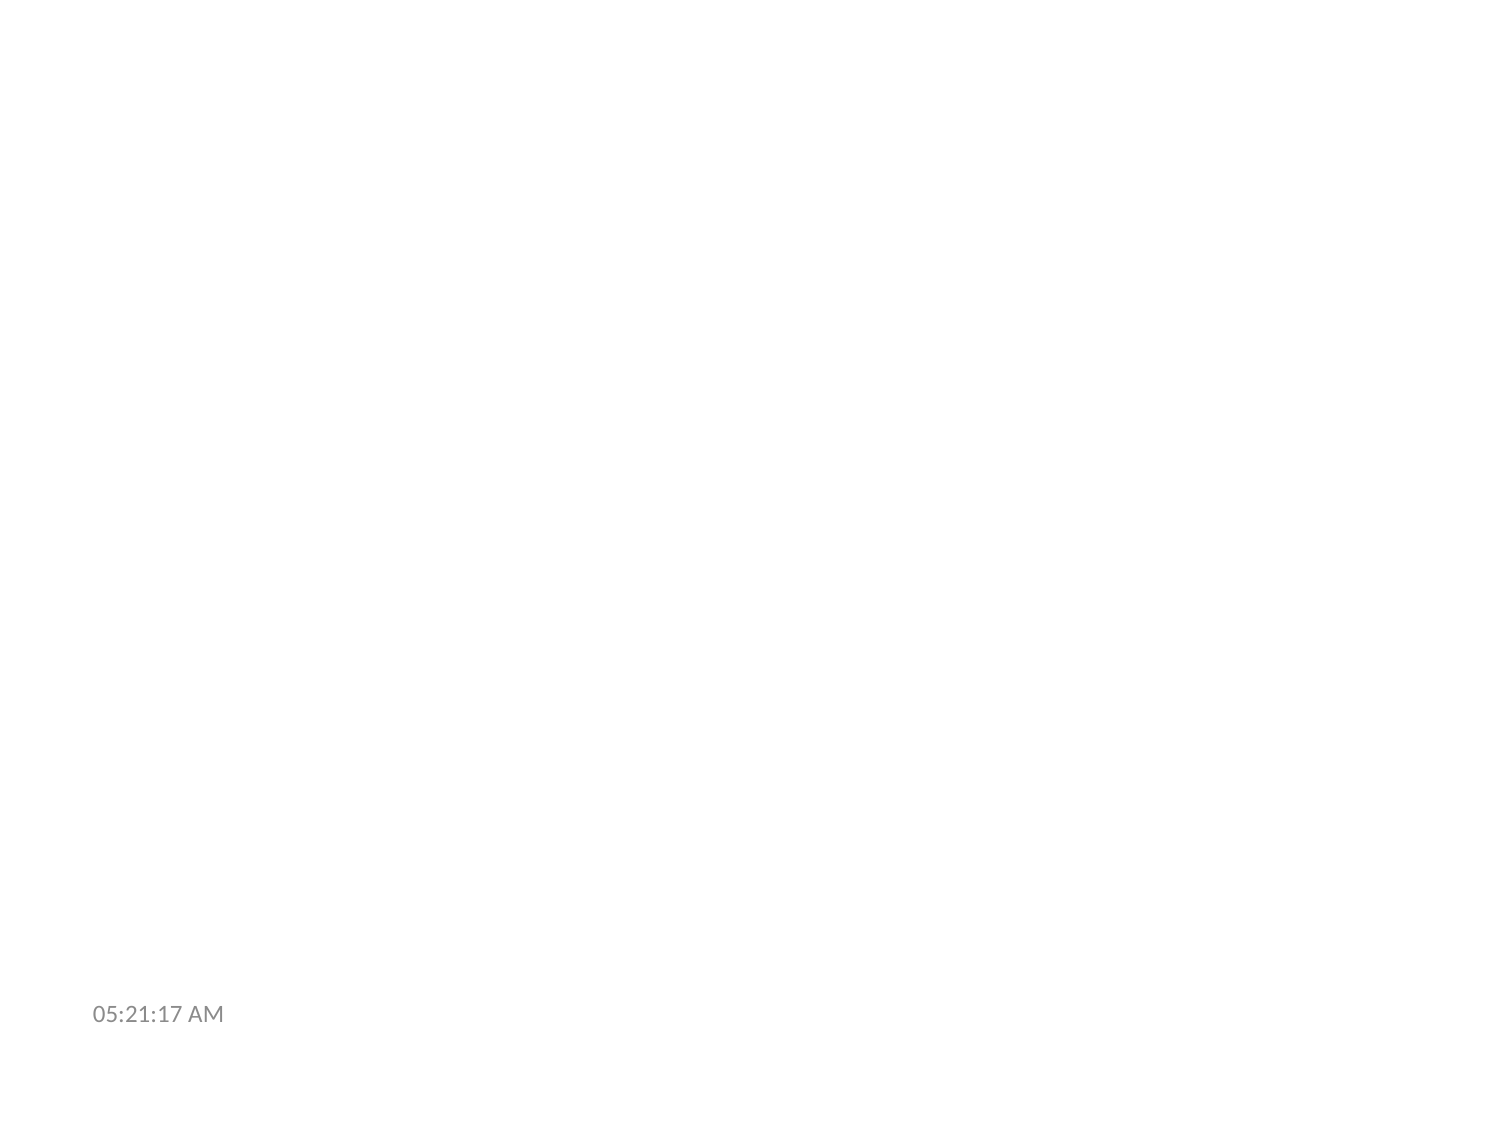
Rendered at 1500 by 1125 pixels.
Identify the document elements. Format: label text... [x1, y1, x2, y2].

text_box 3:35:09 PM [77, 982, 428, 1043]
